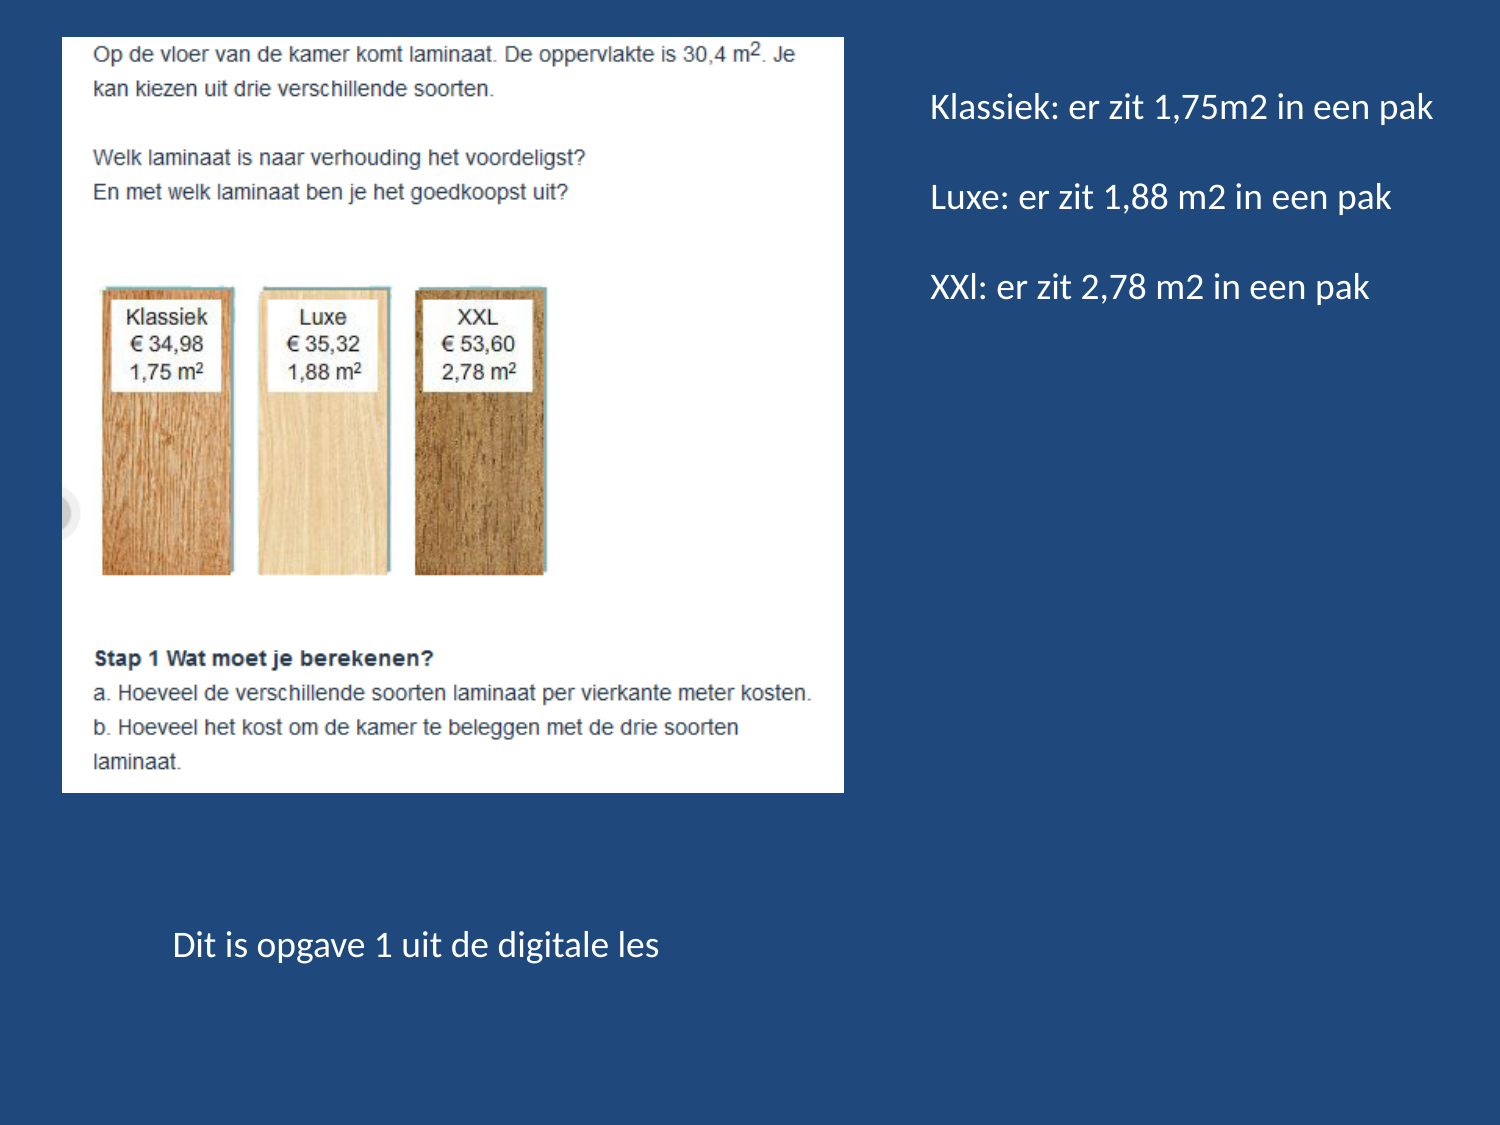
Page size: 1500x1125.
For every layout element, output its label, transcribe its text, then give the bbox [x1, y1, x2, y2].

text_box Klassiek: er zit 1,75m2 in een pak Luxe: er zit 1,88 m2 in een pak XXl: er zit 2,78 m2 in een pak [915, 74, 1450, 315]
text_box Dit is opgave 1 uit de digitale les [157, 912, 676, 973]
picture [62, 37, 844, 793]
